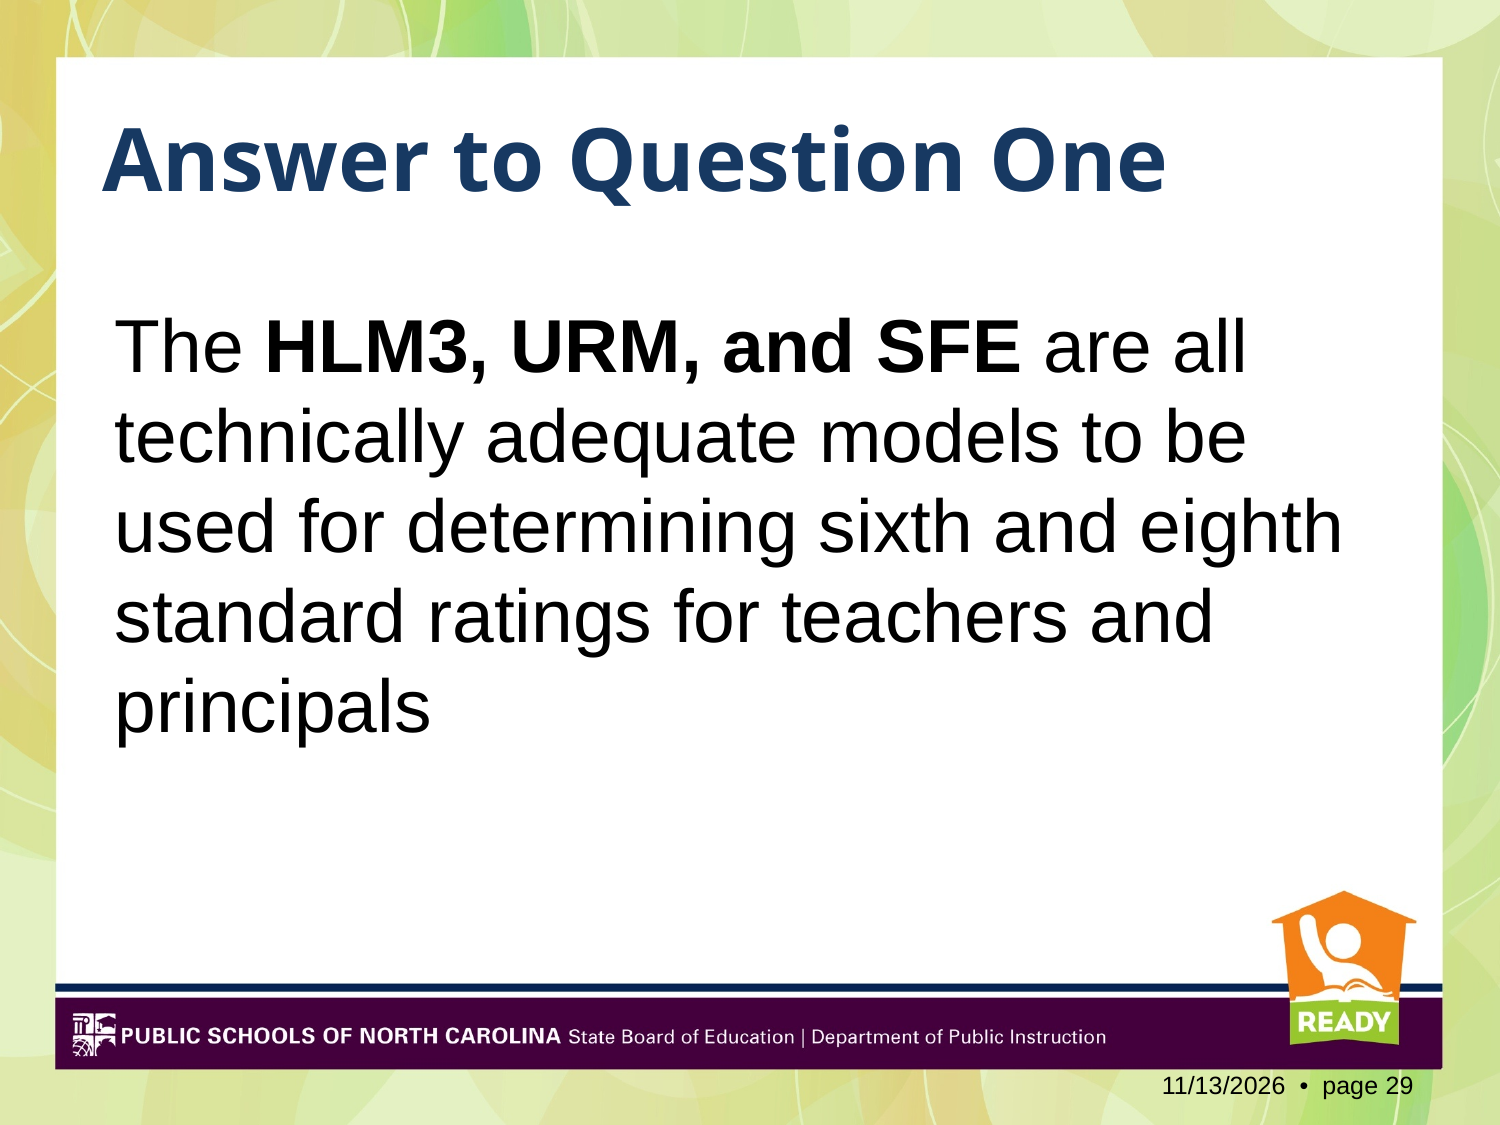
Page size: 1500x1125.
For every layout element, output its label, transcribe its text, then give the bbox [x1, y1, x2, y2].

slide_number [1147, 1062, 1460, 1122]
text_box The HLM3, URM, and SFE are all technically adequate models to be used for determining sixth and eighth standard ratings for teachers and principals [99, 239, 1425, 960]
picture [0, 0, 1500, 1125]
title Answer to Question One [87, 87, 1413, 225]
